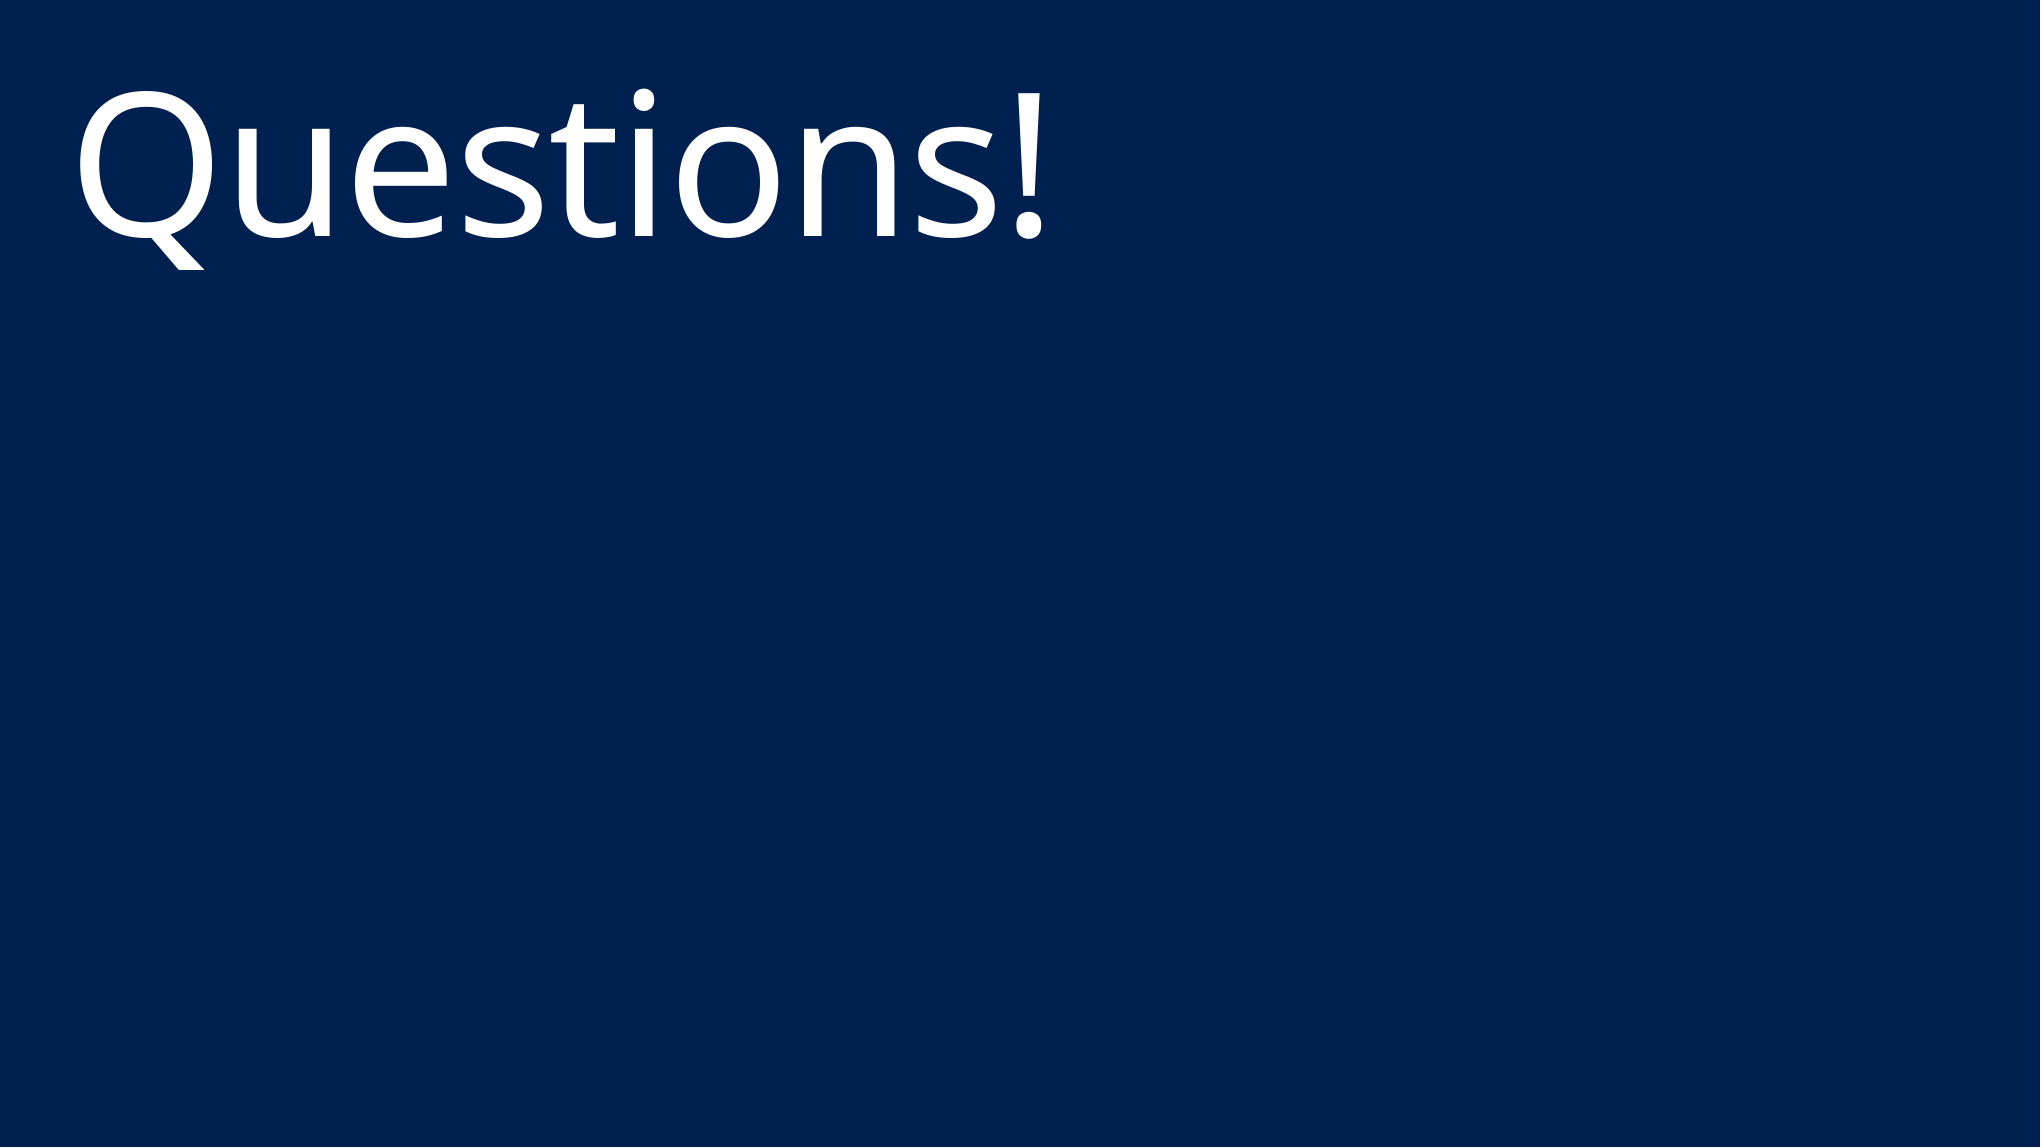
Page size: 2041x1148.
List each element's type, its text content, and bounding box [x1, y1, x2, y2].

title Questions! [45, 48, 1996, 200]
